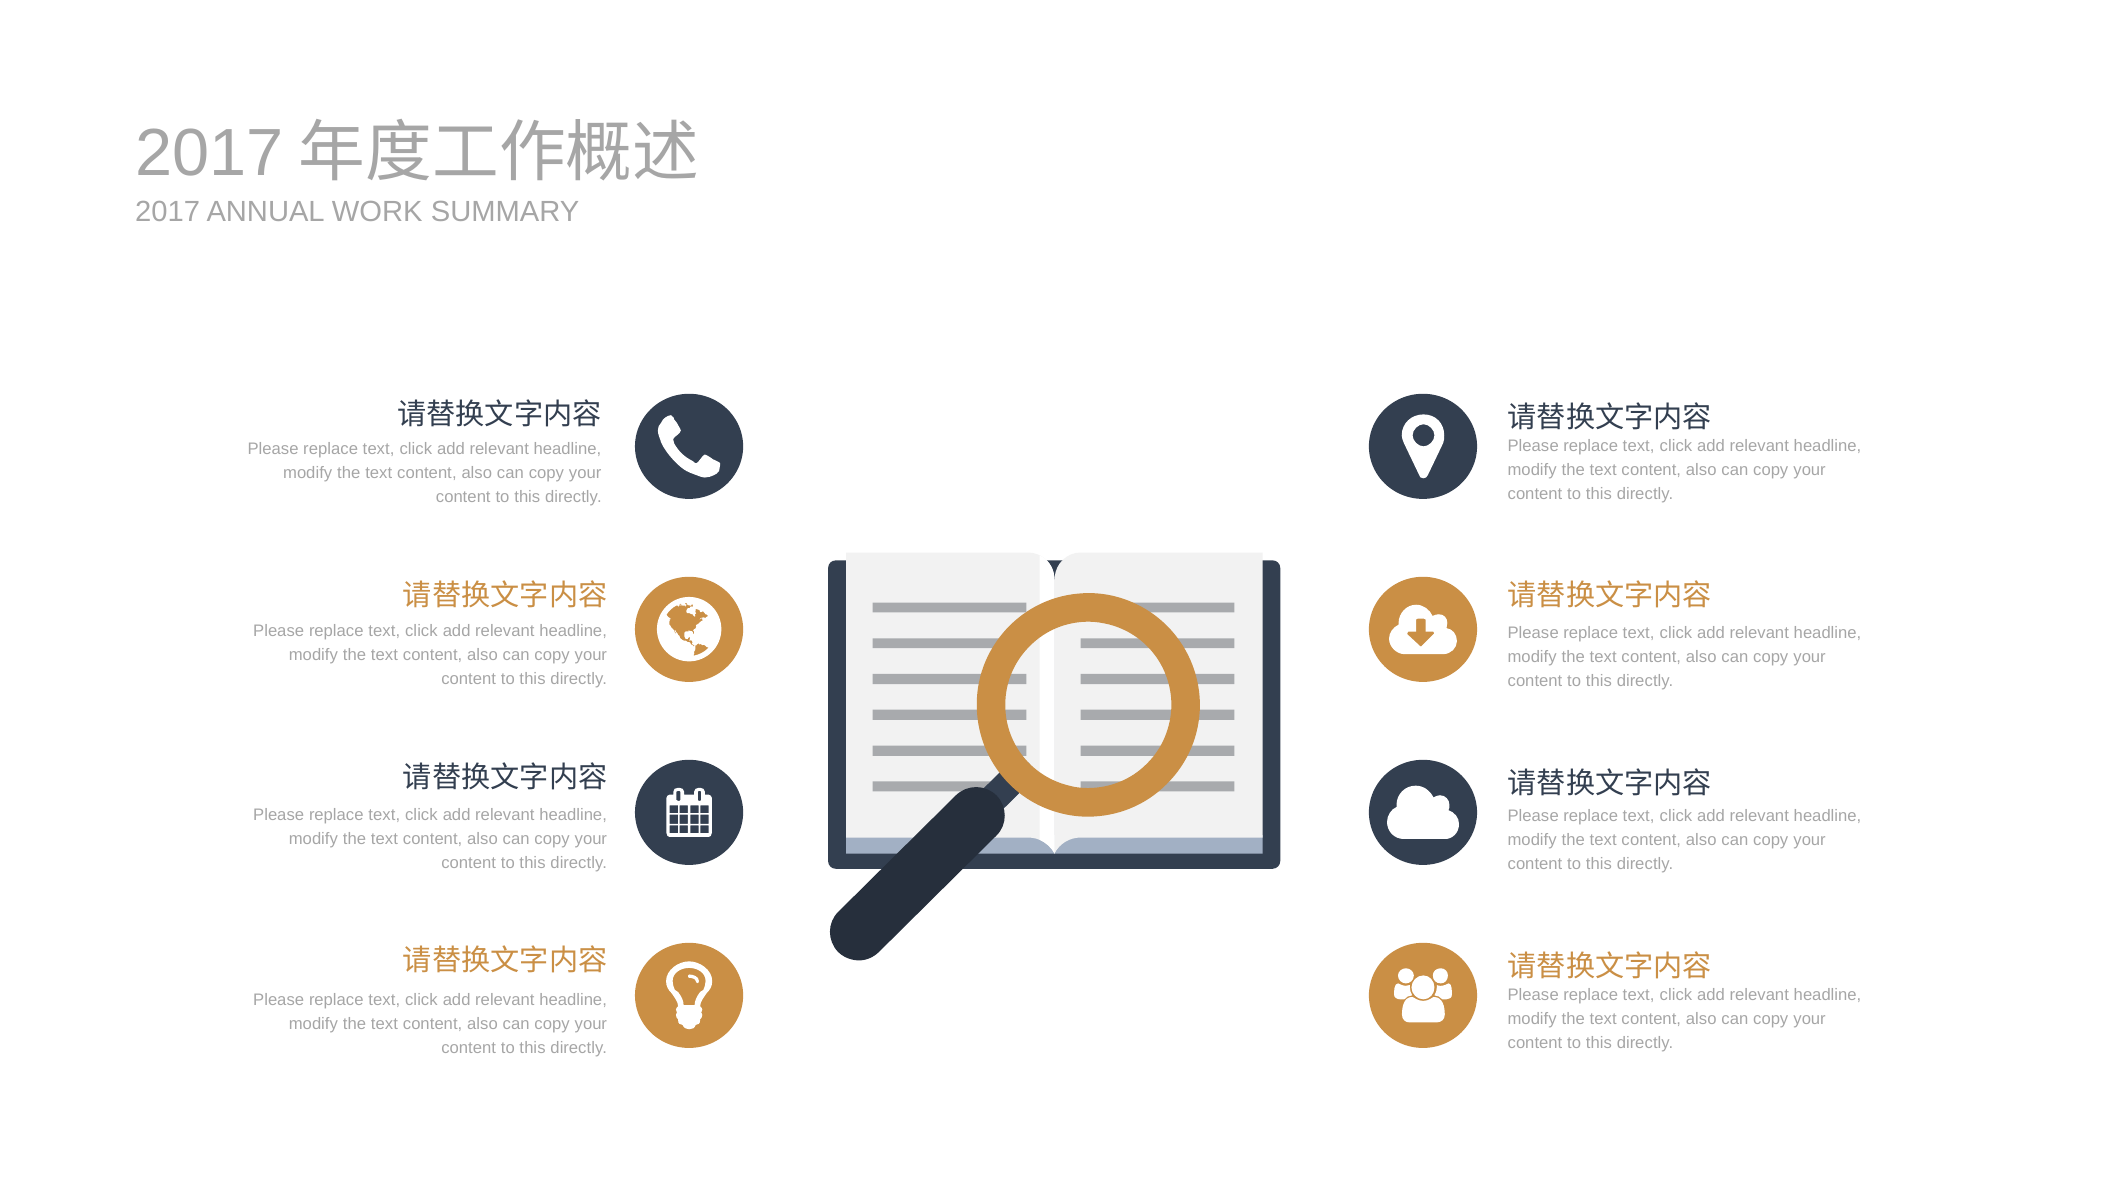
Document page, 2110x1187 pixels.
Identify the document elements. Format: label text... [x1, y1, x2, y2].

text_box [1507, 939, 1864, 1053]
text_box 2017 ANNUAL WORK SUMMARY [135, 191, 596, 227]
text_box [1368, 393, 1478, 499]
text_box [1368, 942, 1478, 1048]
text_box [1507, 756, 1864, 874]
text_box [1507, 390, 1864, 504]
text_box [1368, 759, 1478, 865]
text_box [827, 552, 1281, 963]
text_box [634, 759, 744, 865]
text_box 2017年度工作概述 [135, 108, 783, 189]
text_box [246, 388, 602, 507]
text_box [251, 934, 608, 1058]
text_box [1368, 576, 1478, 682]
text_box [634, 393, 744, 499]
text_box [1507, 569, 1864, 691]
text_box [251, 750, 608, 873]
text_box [251, 568, 608, 689]
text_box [634, 942, 744, 1048]
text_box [634, 576, 744, 682]
